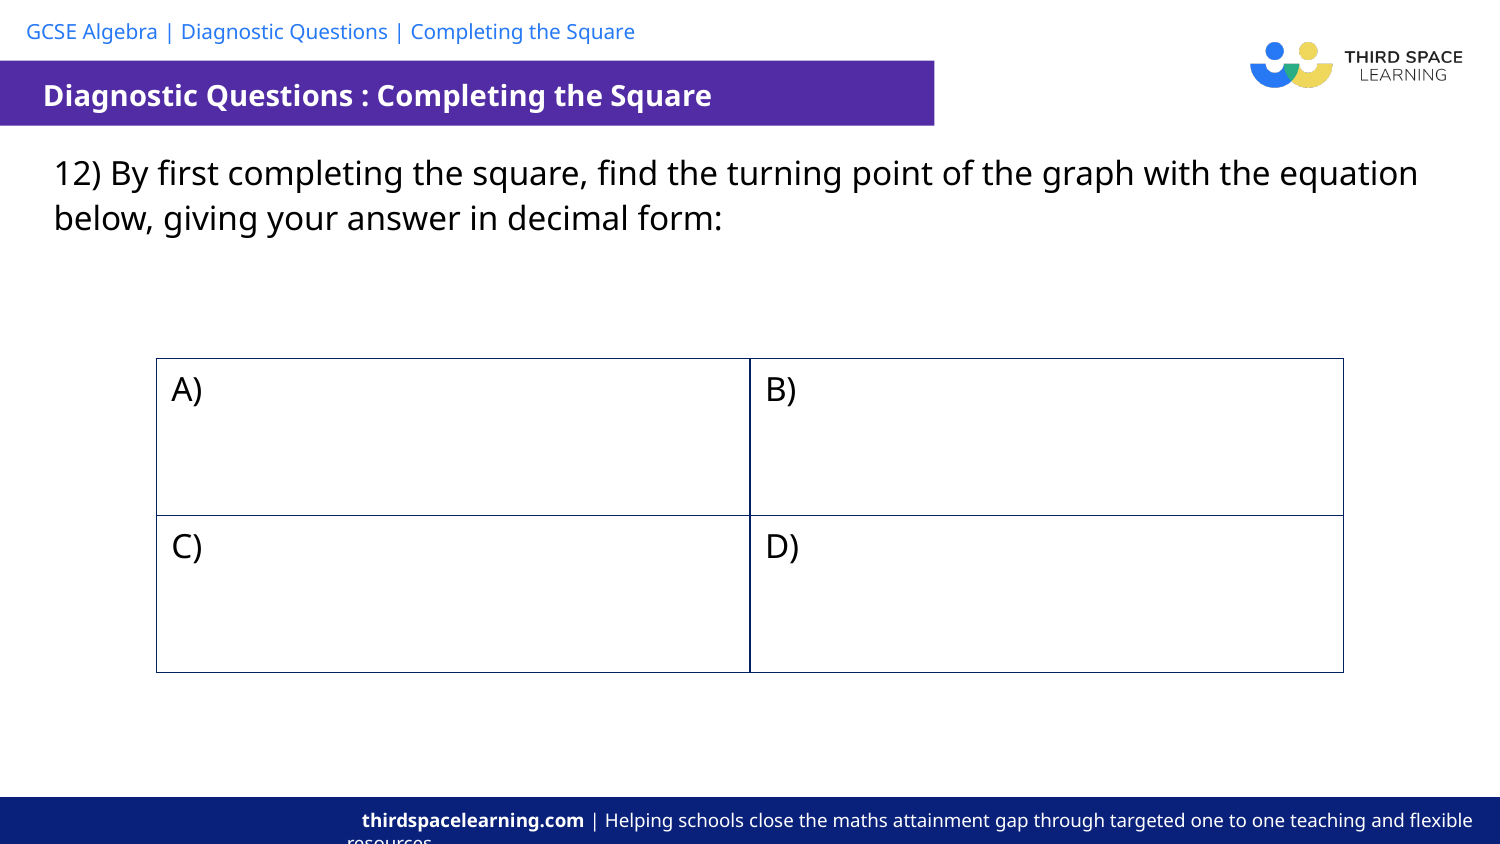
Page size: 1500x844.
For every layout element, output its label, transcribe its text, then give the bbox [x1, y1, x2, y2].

picture [1250, 33, 1465, 99]
text_box Diagnostic Questions : Completing the Square [27, 61, 933, 127]
